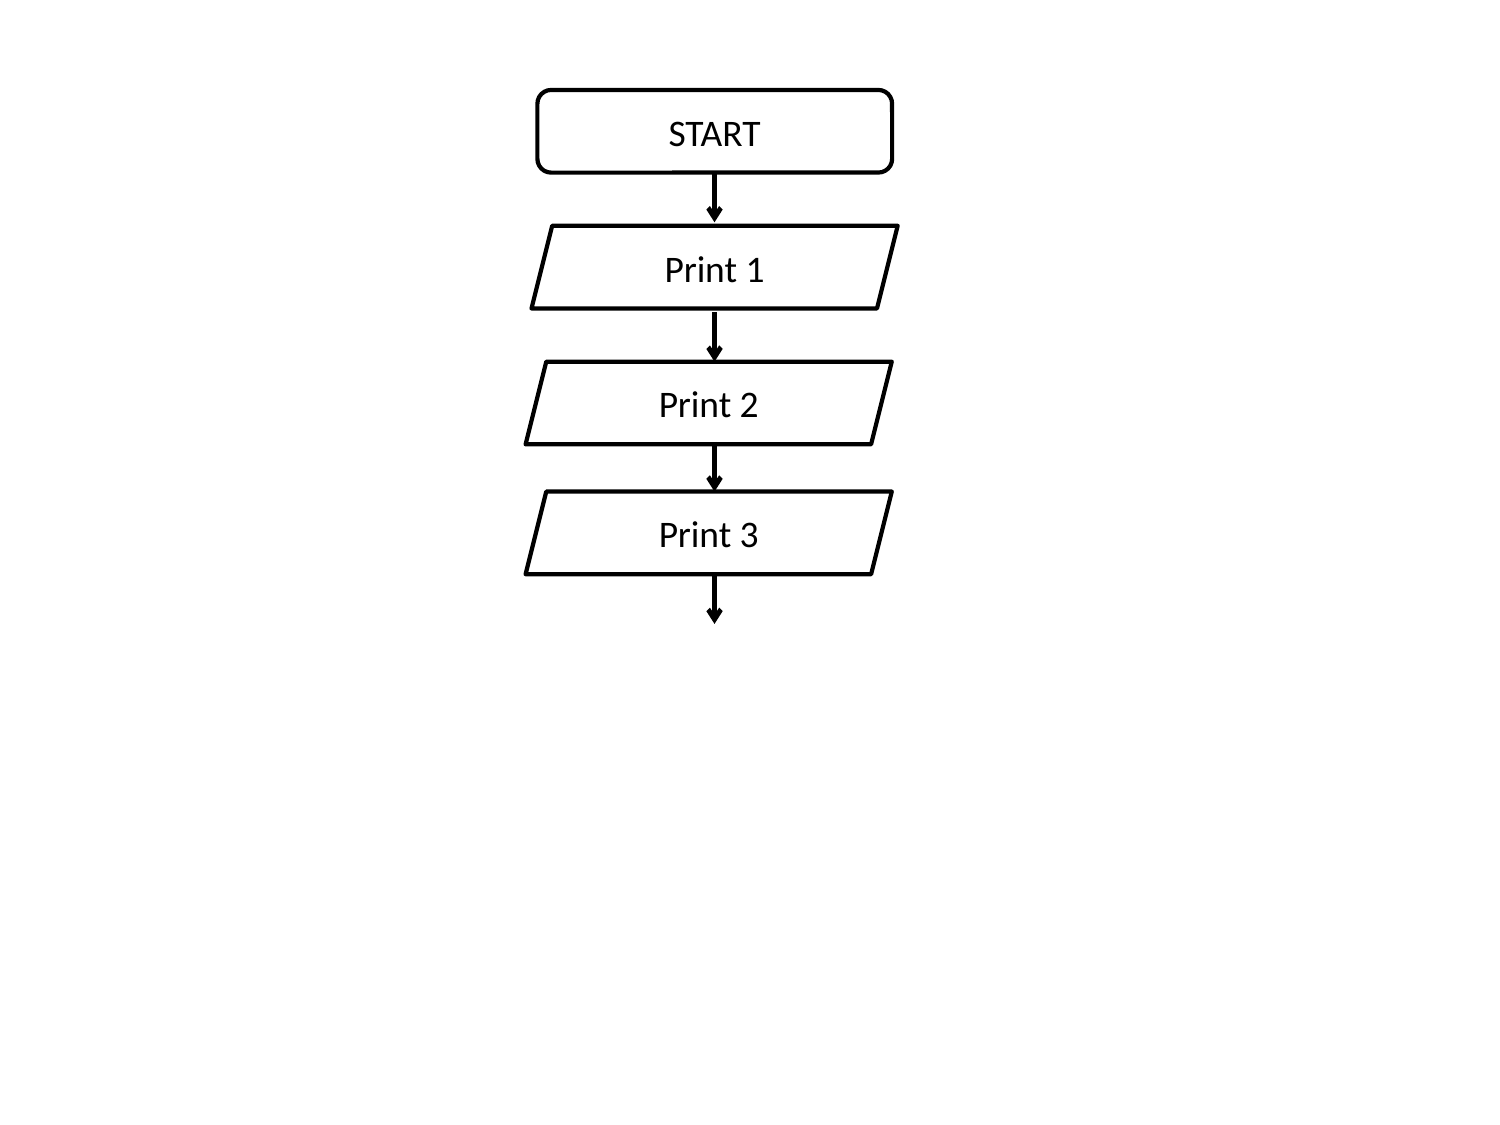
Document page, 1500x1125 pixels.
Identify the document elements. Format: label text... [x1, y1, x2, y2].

text_box START [535, 87, 895, 175]
text_box Print 3 [523, 489, 894, 577]
text_box Print 1 [529, 223, 900, 311]
text_box Print 2 [523, 359, 894, 447]
